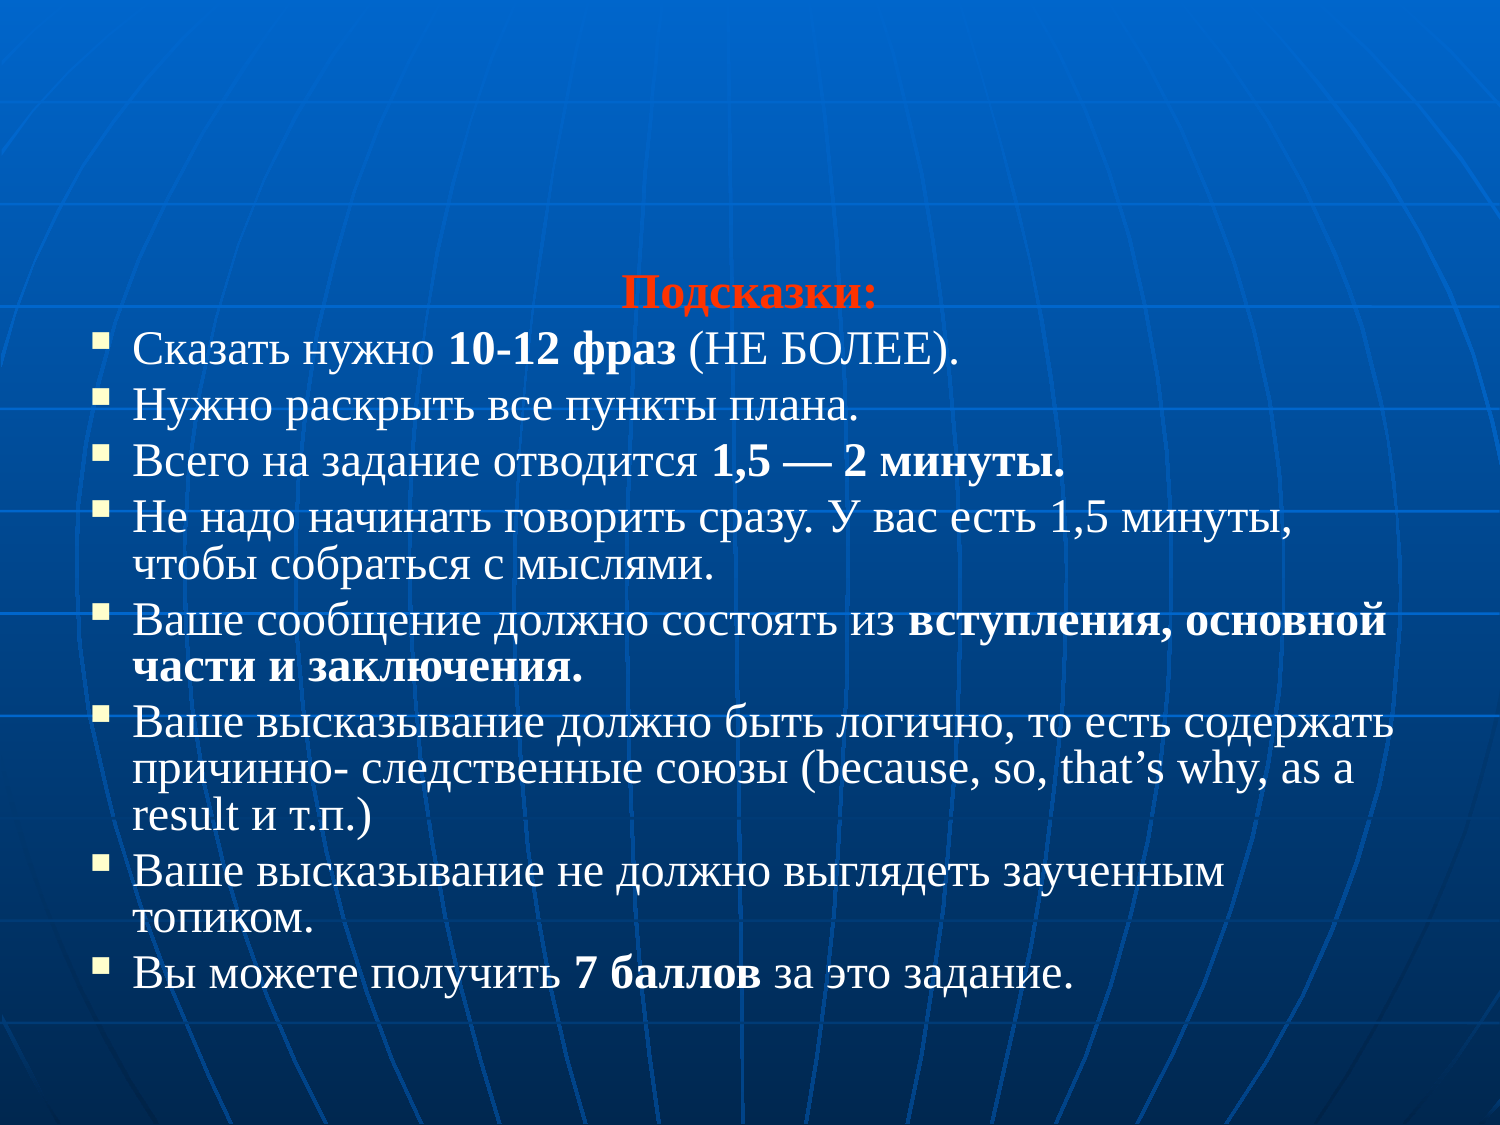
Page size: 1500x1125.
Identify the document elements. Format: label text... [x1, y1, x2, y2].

list Подсказки: Сказать нужно 10-12 фраз (НЕ БОЛЕЕ). Нужно раскрыть все пункты плана. Всего на задание отводится 1,5 — 2 минуты. Не надо начинать говорить сразу. У вас есть 1,5 минуты, чтобы собраться с мыслями. Ваше сообщение должно состоять из вступления, основной части и заключения. Ваше высказывание должно быть логично, то есть содержать причинно- следственные союзы (because, so, that’s why, as a result и т.п.) Ваше высказывание не должно выглядеть заученным топиком. Вы можете получить 7 баллов за это задание. [74, 262, 1426, 1006]
